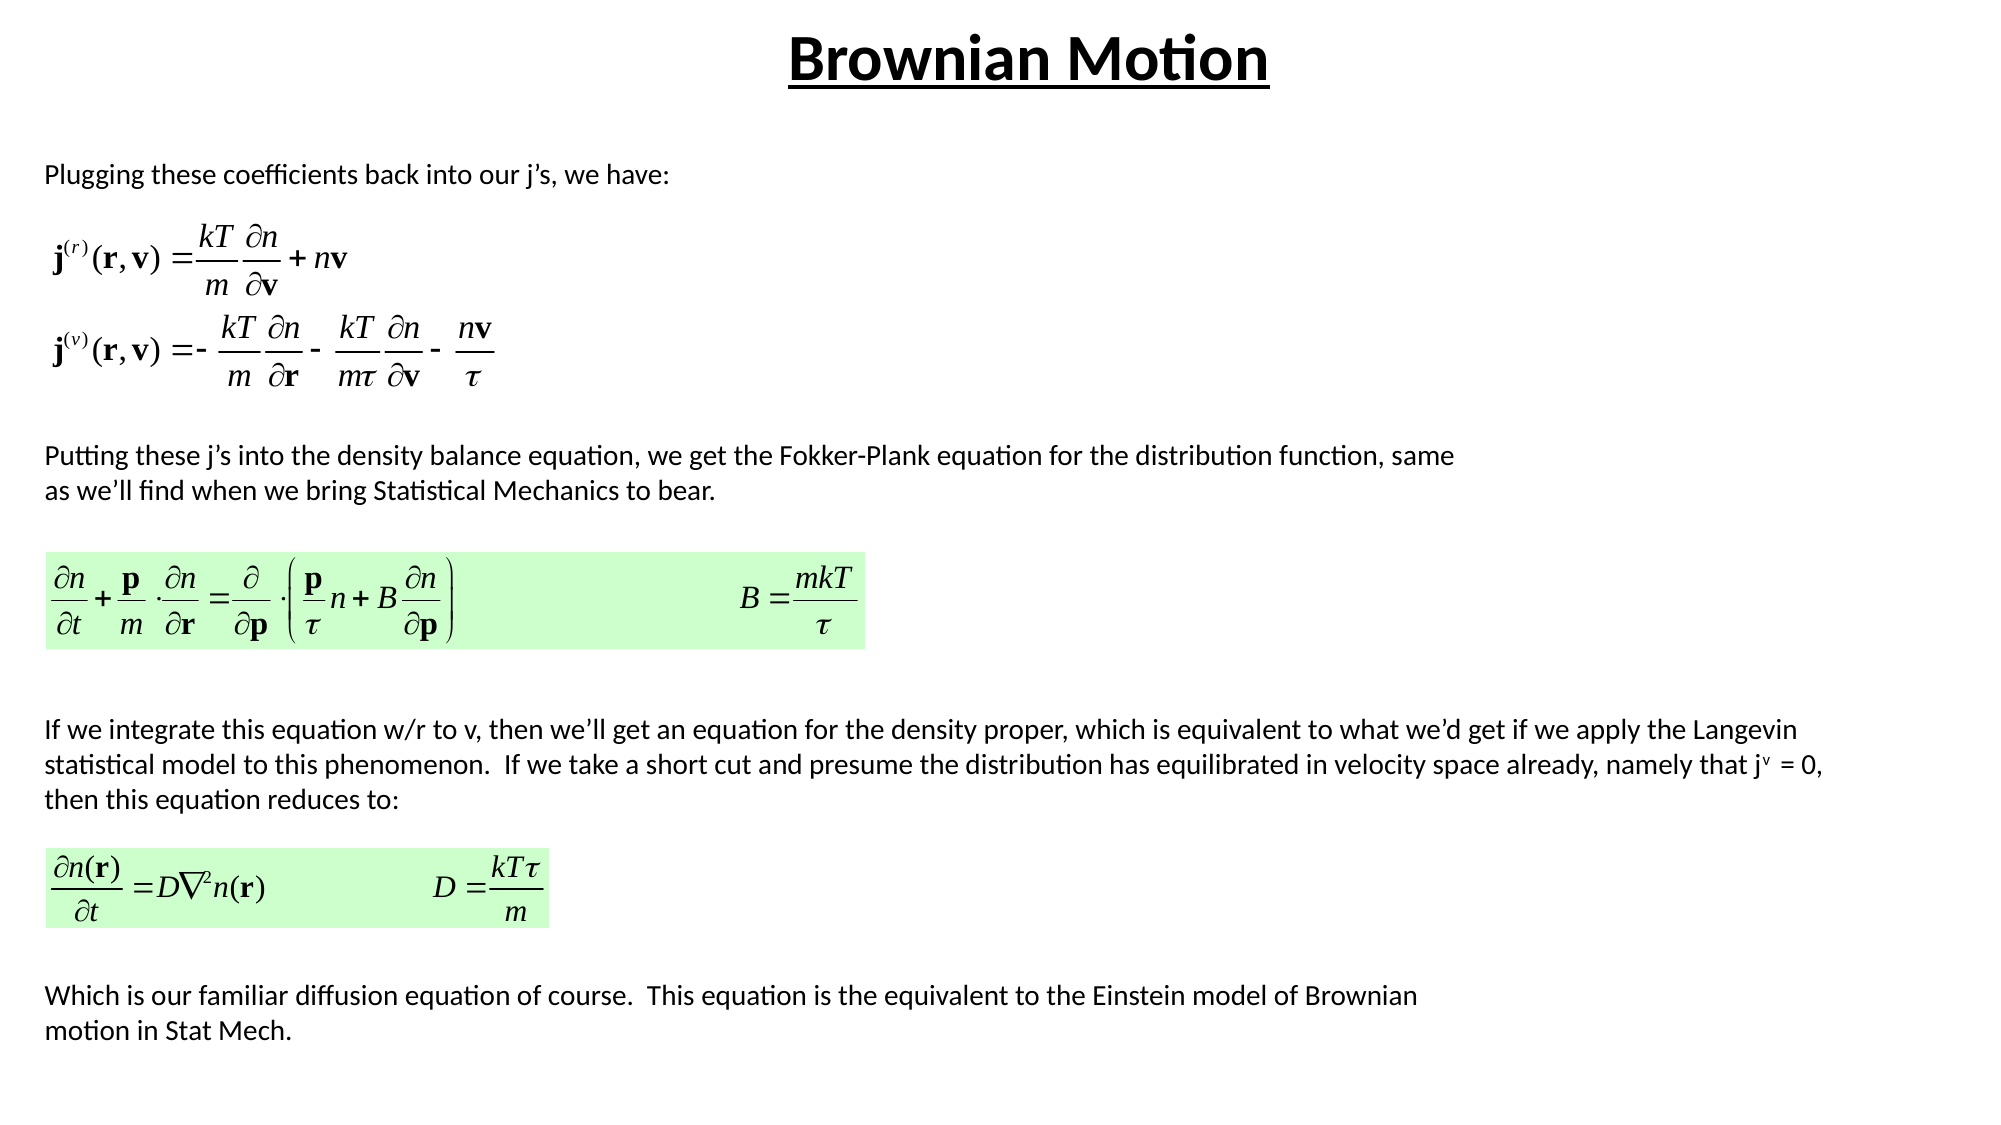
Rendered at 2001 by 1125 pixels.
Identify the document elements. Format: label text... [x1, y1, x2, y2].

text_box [46, 847, 549, 929]
text_box Plugging these coefficients back into our j’s, we have: [29, 147, 747, 198]
text_box Brownian Motion [548, 15, 1510, 103]
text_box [46, 214, 500, 395]
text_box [46, 551, 865, 650]
text_box Putting these j’s into the density balance equation, we get the Fokker-Plank equation for the distribution function, same as we’ll find when we bring Statistical Mechanics to bear. [29, 429, 1500, 514]
text_box If we integrate this equation w/r to v, then we’ll get an equation for the density proper, which is equivalent to what we’d get if we apply the Langevin statistical model to this phenomenon. If we take a short cut and presume the distribution has equilibrated in velocity space already, namely that jv = 0, then this equation reduces to: [29, 702, 1898, 823]
text_box Which is our familiar diffusion equation of course. This equation is the equivalent to the Einstein model of Brownian motion in Stat Mech. [29, 969, 1500, 1054]
